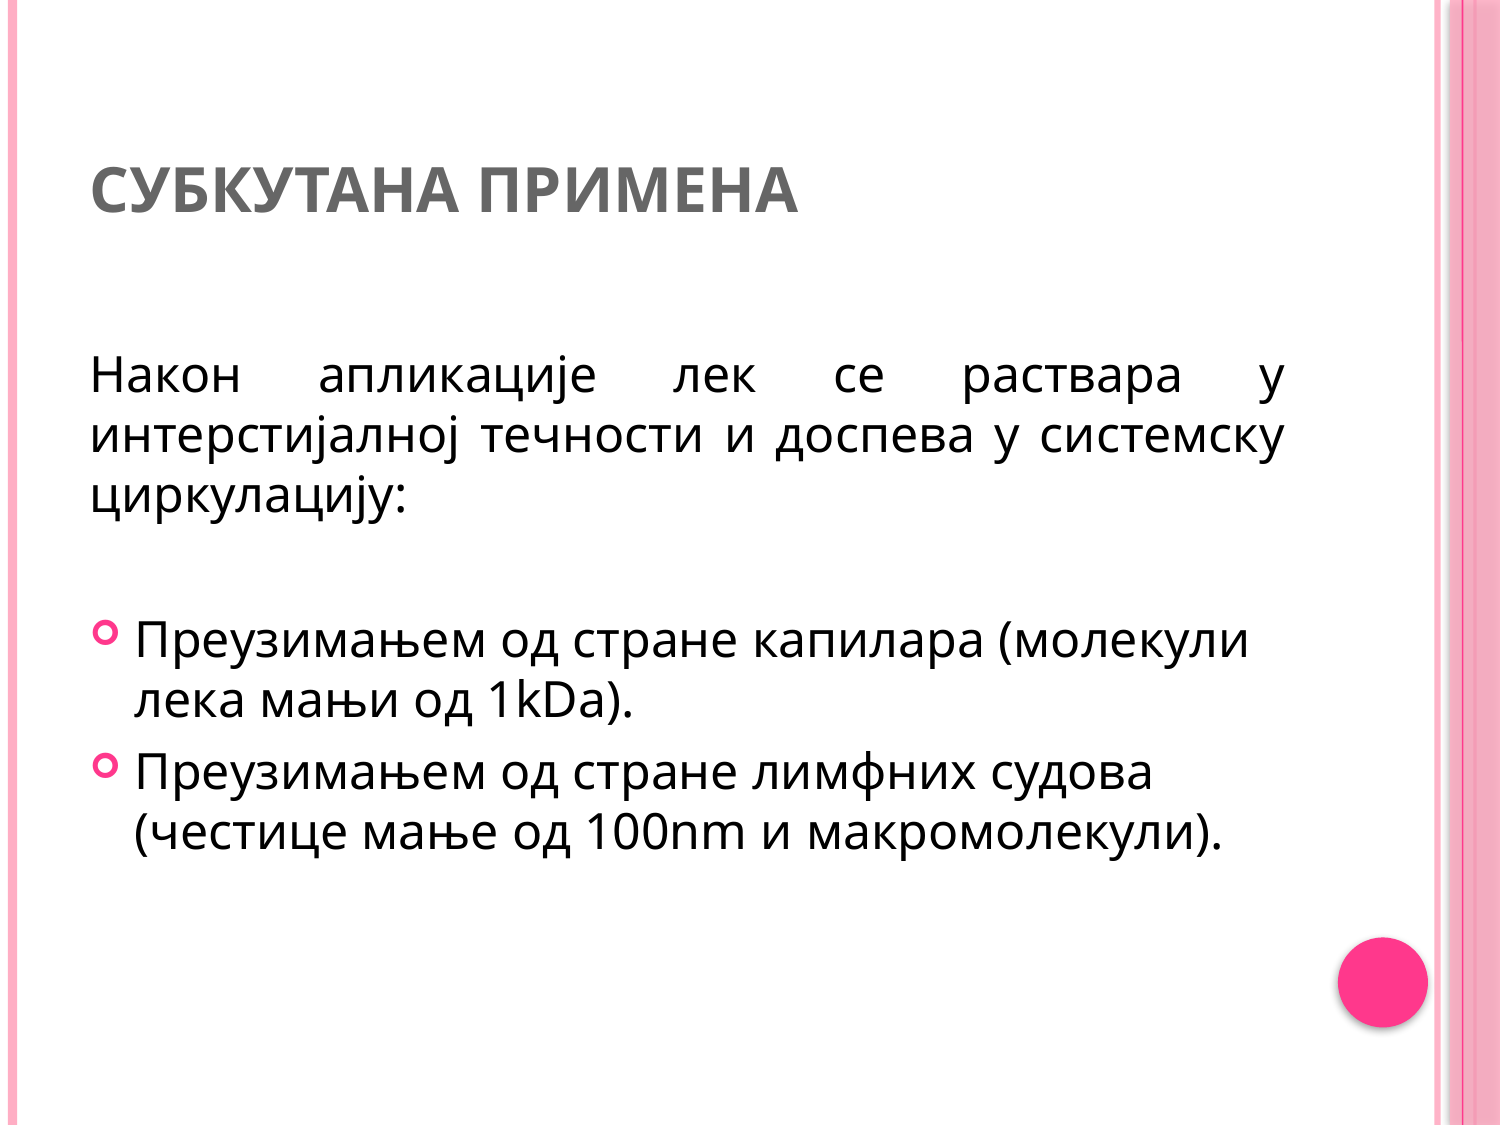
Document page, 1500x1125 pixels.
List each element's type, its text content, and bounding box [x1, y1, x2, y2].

title Субкутана примена [75, 45, 1300, 233]
list Након апликације лек се раствара у интерстијалној течности и доспева у системску циркулацију: Преузимањем од стране капилара (молекули лека мањи од 1kDa). Преузимањем од стране лимфних судова (честице мање од 100nm и макромолекули). [75, 262, 1300, 1062]
